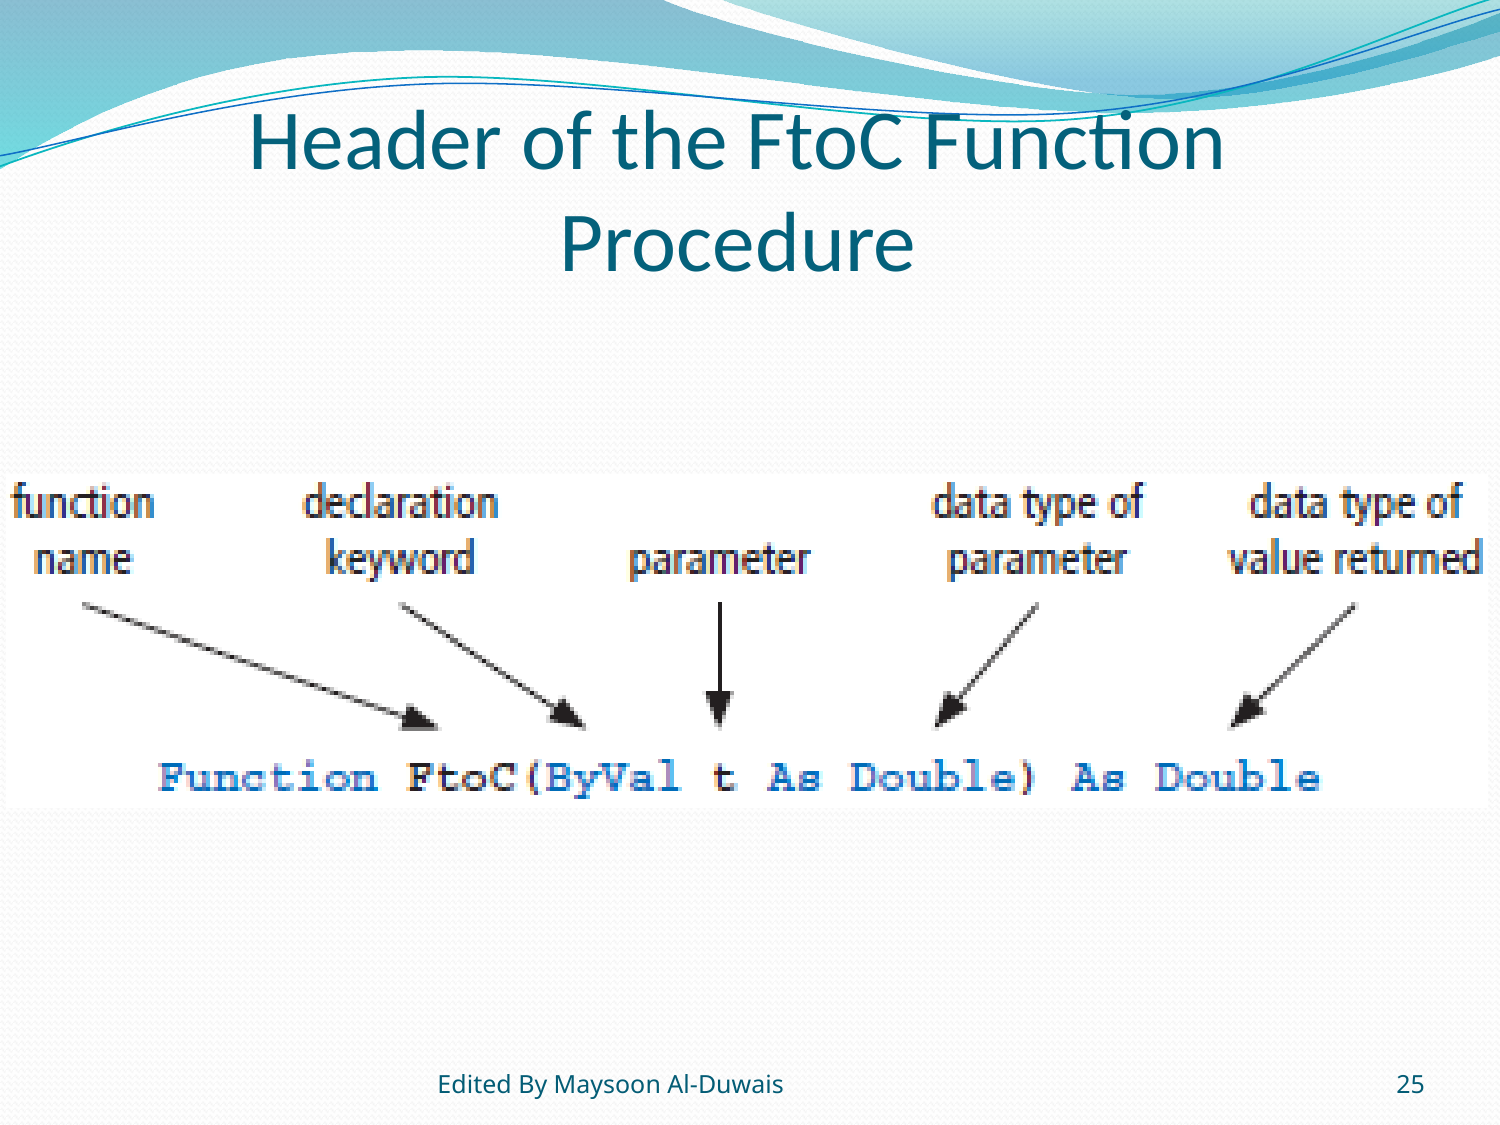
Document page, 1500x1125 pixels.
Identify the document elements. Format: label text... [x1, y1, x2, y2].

footer Edited By Maysoon Al-Duwais [437, 1042, 988, 1103]
title Header of the FtoC Function Procedure [188, 75, 1288, 289]
slide_number 25 [1299, 1042, 1425, 1103]
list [6, 474, 1488, 808]
